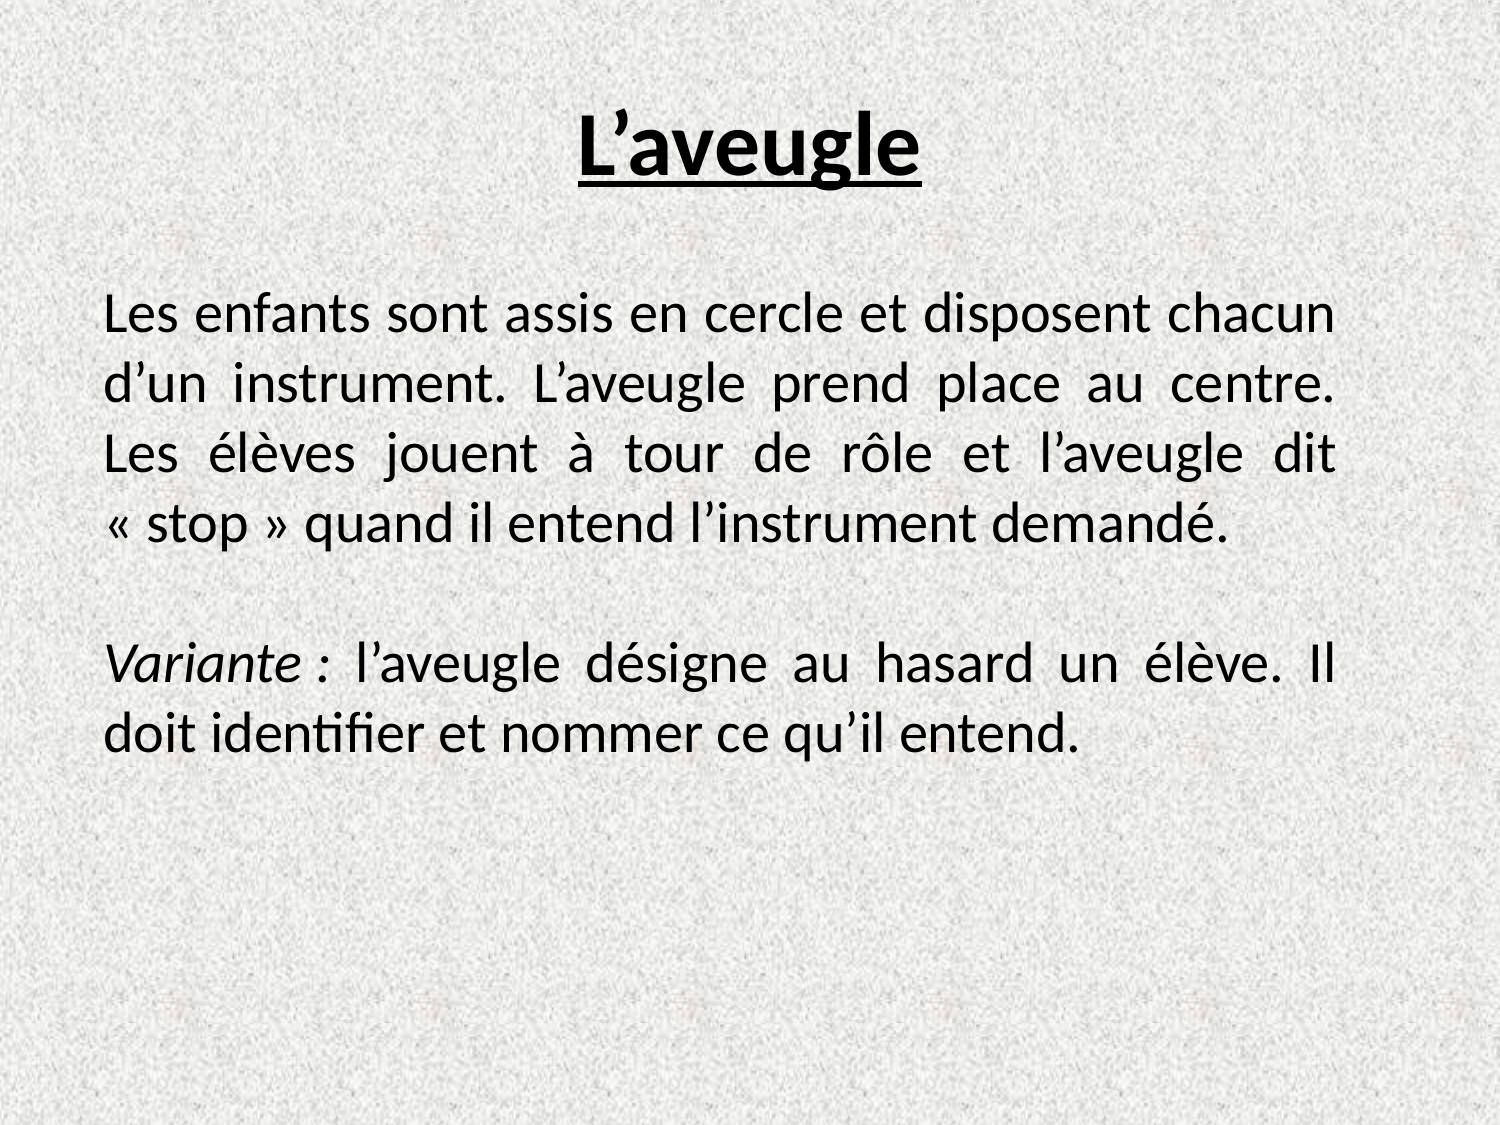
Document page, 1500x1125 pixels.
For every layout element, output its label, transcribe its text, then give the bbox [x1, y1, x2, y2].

picture [0, 0, 1500, 1125]
text_box Les enfants sont assis en cercle et disposent chacun d’un instrument. L’aveugle prend place au centre. Les élèves jouent à tour de rôle et l’aveugle dit « stop » quand il entend l’instrument demandé. Variante : l’aveugle désigne au hasard un élève. Il doit identifier et nommer ce qu’il entend. [88, 267, 1353, 772]
title L’aveugle [75, 45, 1425, 233]
